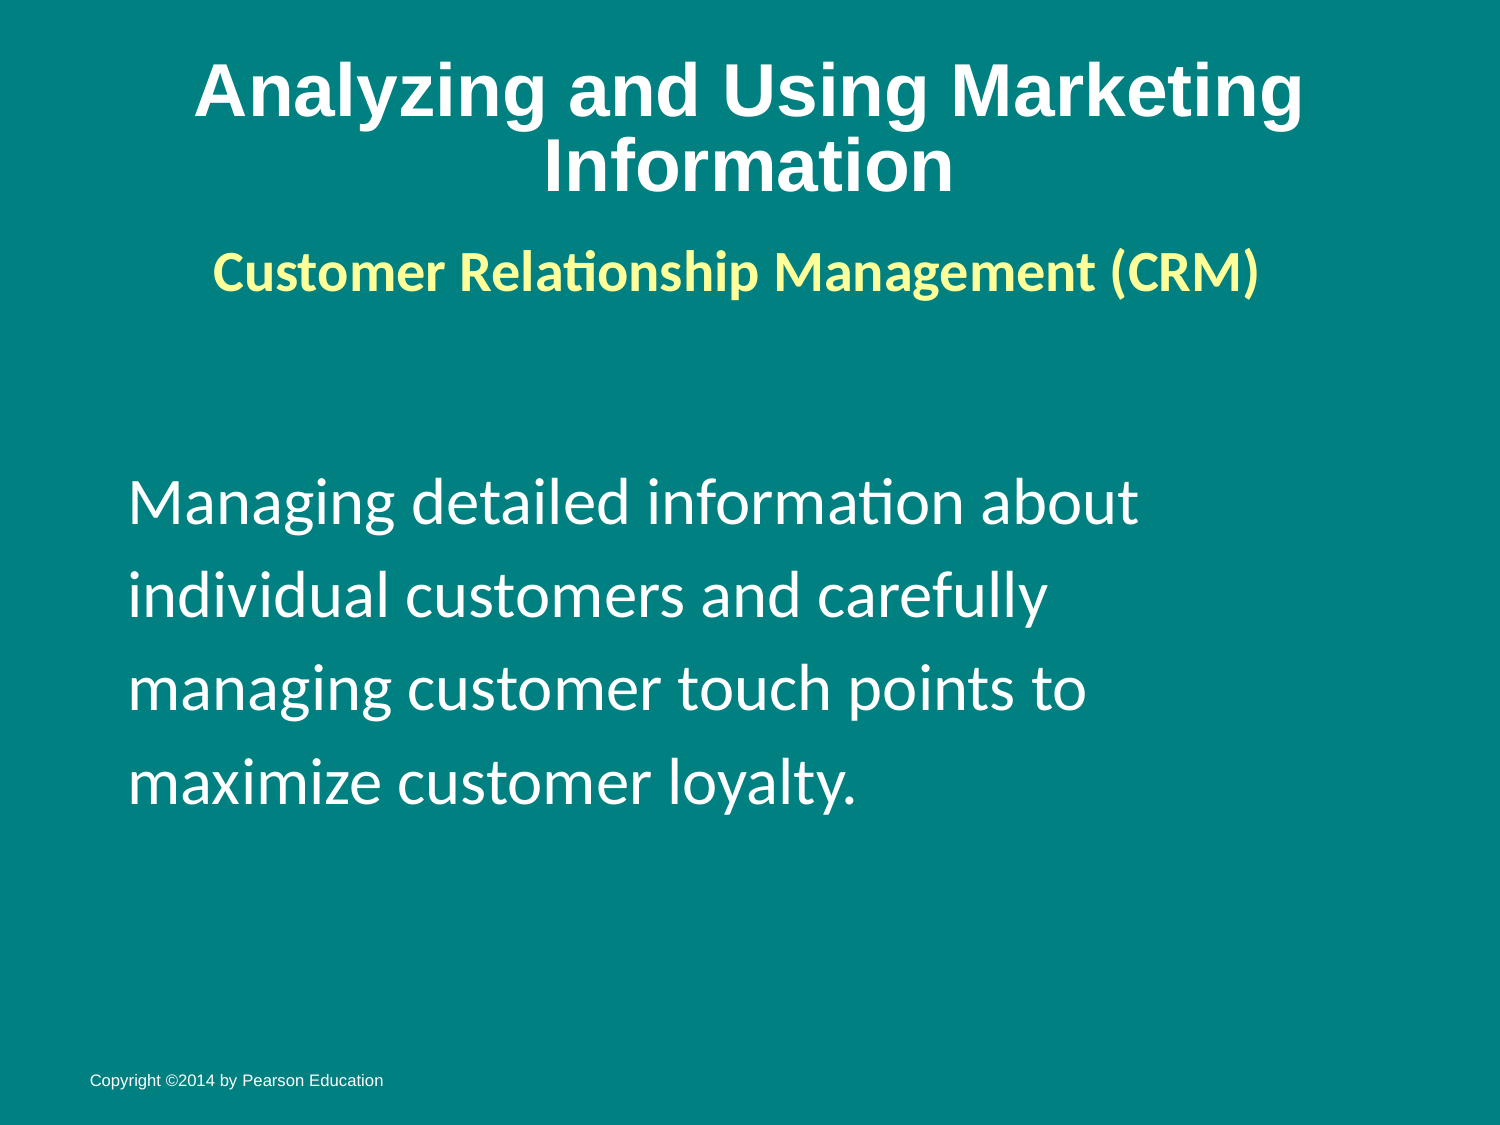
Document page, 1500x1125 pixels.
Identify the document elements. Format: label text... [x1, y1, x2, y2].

text_box Copyright ©2014 by Pearson Education [74, 1062, 825, 1098]
list Managing detailed information about individual customers and carefully managing customer touch points to maximize customer loyalty. [112, 449, 1388, 1125]
title Analyzing and Using Marketing Information [112, 37, 1388, 226]
list Customer Relationship Management (CRM) [149, 237, 1326, 301]
